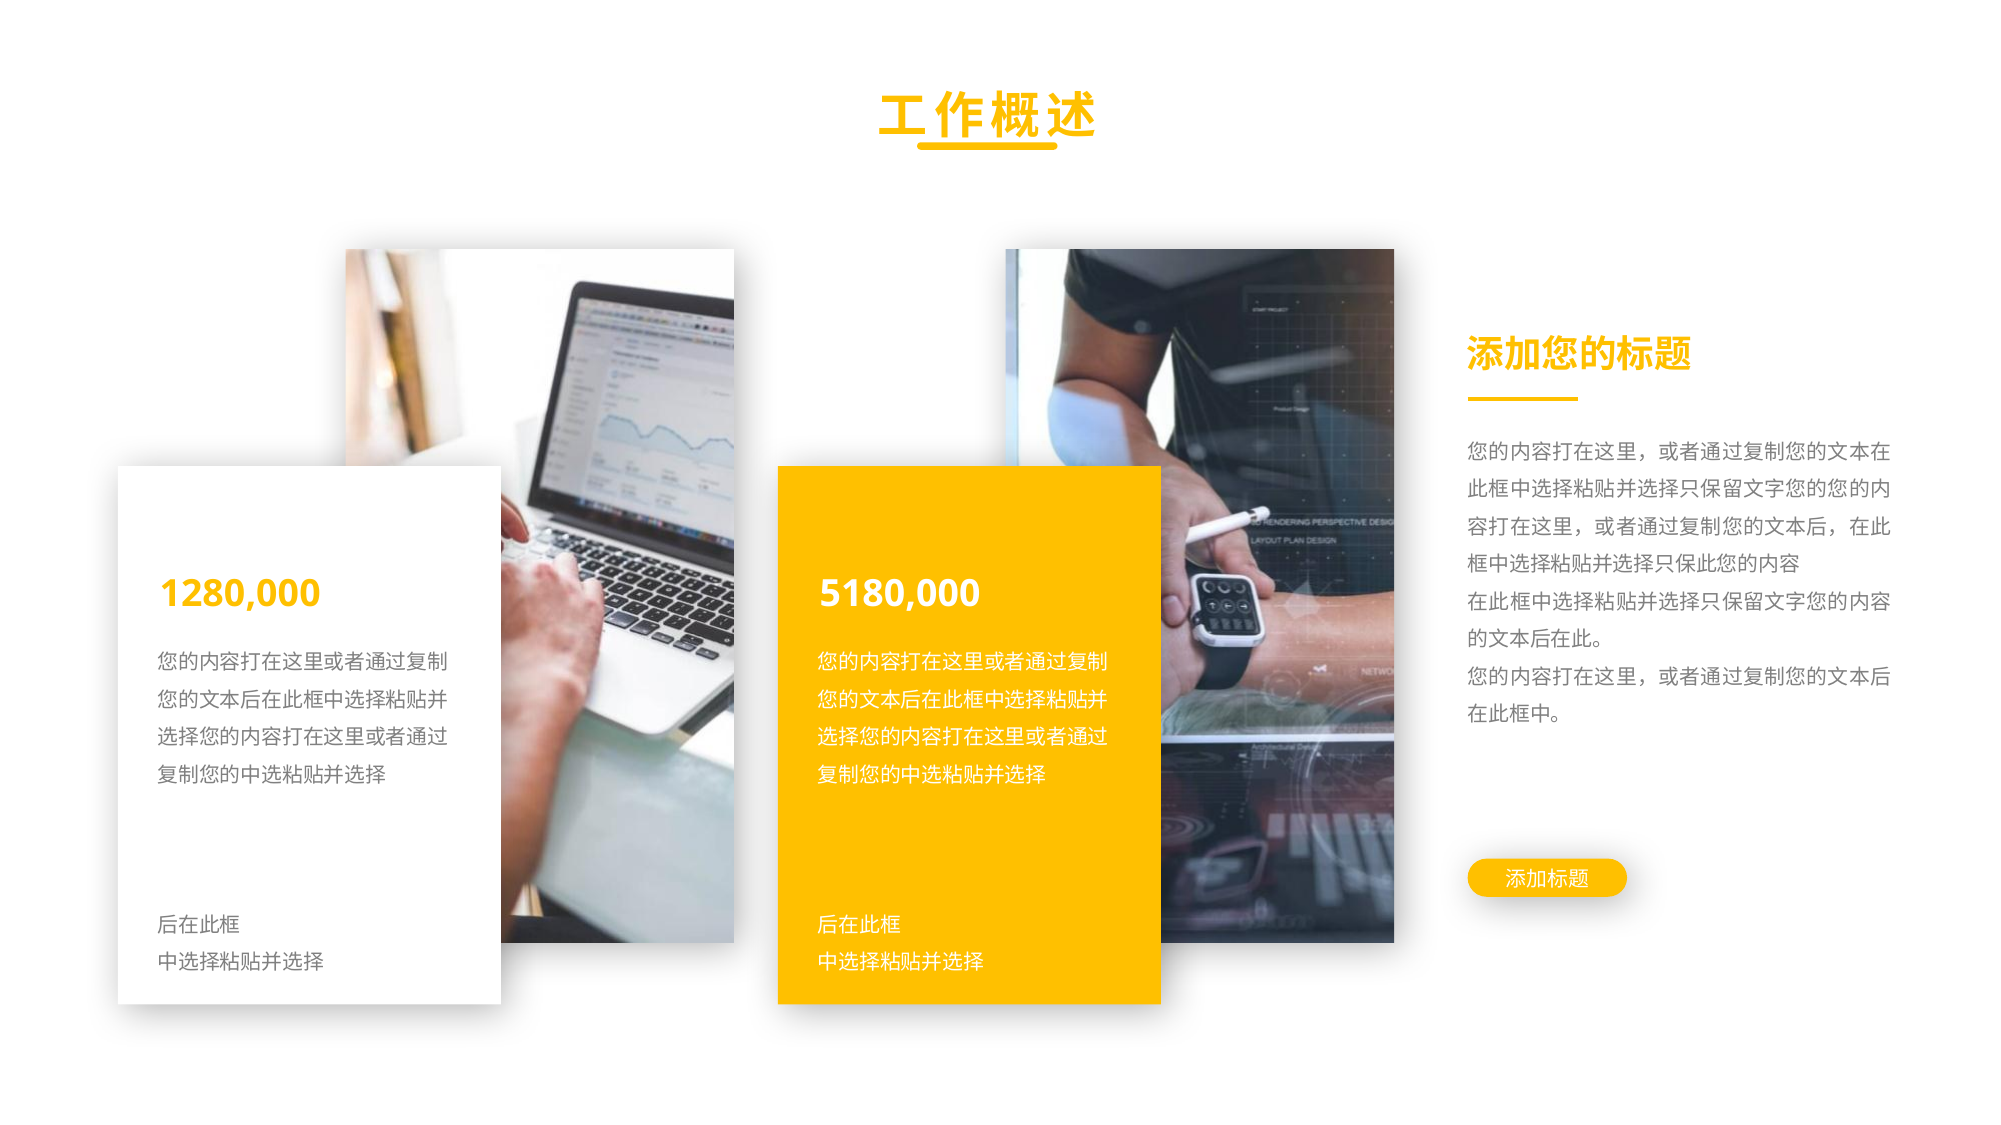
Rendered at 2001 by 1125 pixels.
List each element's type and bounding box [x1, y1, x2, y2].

text_box [1451, 308, 1891, 897]
text_box [344, 248, 735, 944]
text_box [777, 466, 1161, 1005]
text_box [786, 57, 1188, 150]
text_box [1005, 248, 1395, 944]
text_box [117, 466, 501, 1005]
